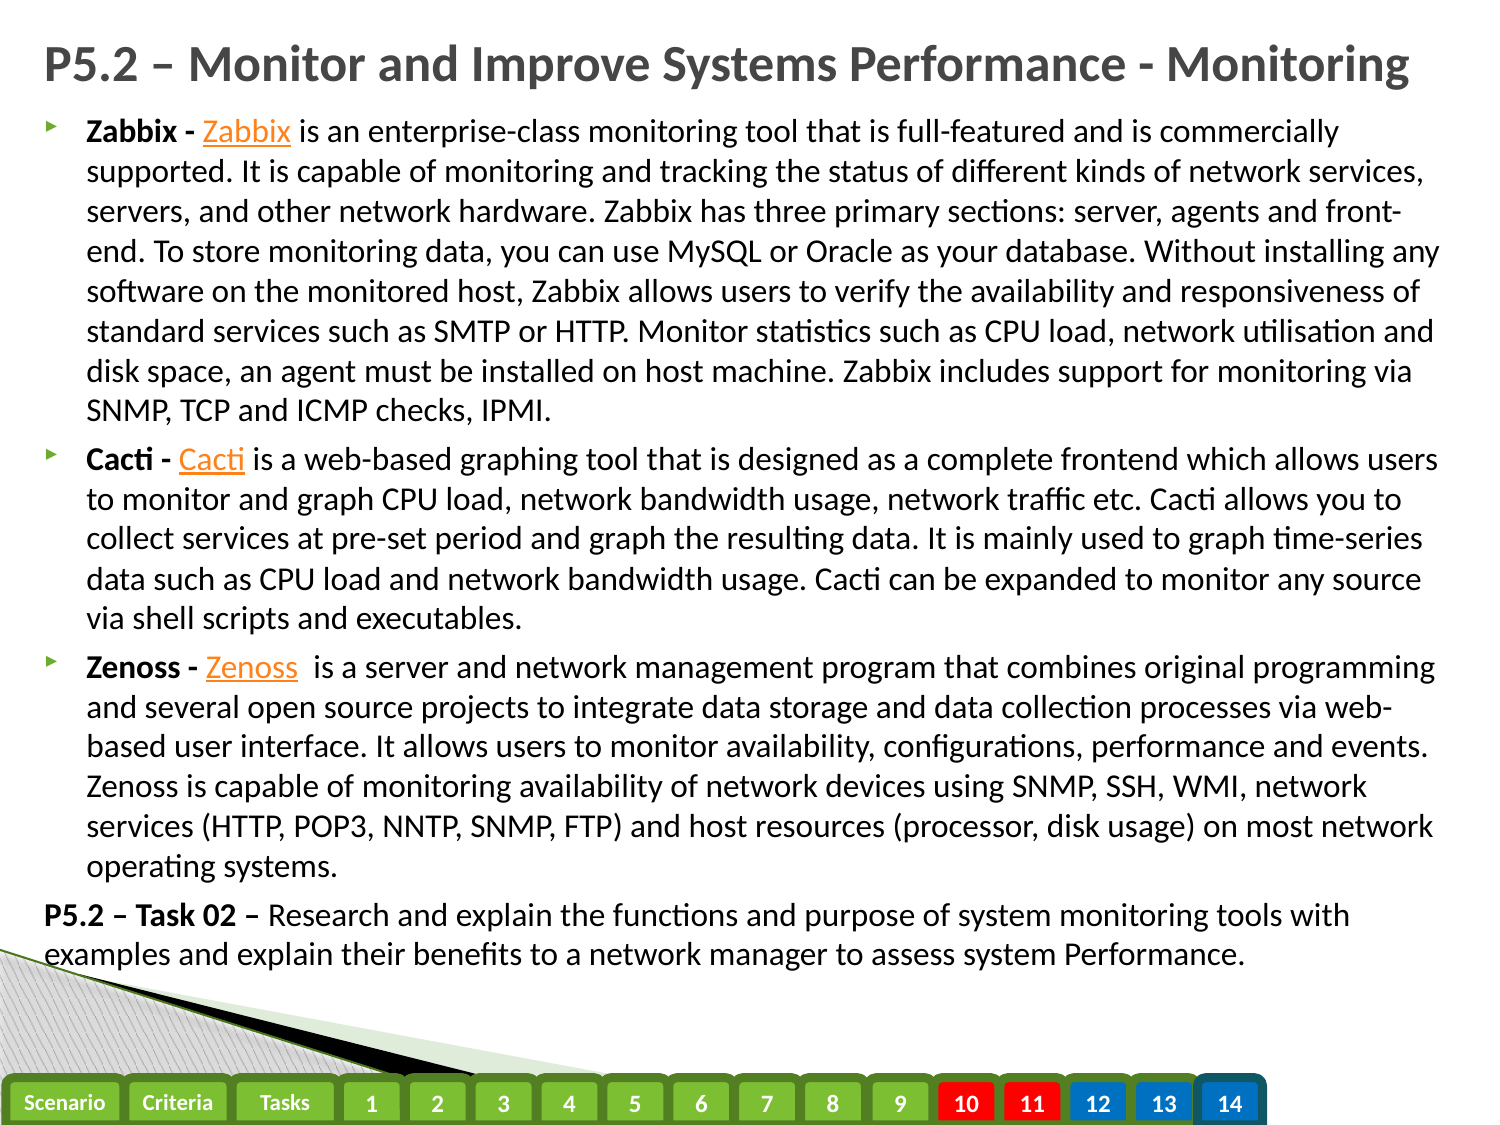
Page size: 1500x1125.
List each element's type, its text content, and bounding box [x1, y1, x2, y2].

list Zabbix - Zabbix is an enterprise-class monitoring tool that is full-featured and is commercially supported. It is capable of monitoring and tracking the status of different kinds of network services, servers, and other network hardware. Zabbix has three primary sections: server, agents and front-end. To store monitoring data, you can use MySQL or Oracle as your database. Without installing any software on the monitored host, Zabbix allows users to verify the availability and responsiveness of standard services such as SMTP or HTTP. Monitor statistics such as CPU load, network utilisation and disk space, an agent must be installed on host machine. Zabbix includes support for monitoring via SNMP, TCP and ICMP checks, IPMI. Cacti - Cacti is a web-based graphing tool that is designed as a complete frontend which allows users to monitor and graph CPU load, network bandwidth usage, network traffic etc. Cacti allows you to collect services at pre-set period and graph the resulting data. It is mainly used to graph time-series data such as CPU load and network bandwidth usage. Cacti can be expanded to monitor any source via shell scripts and executables. Zenoss - Zenoss is a server and network management program that combines original programming and several open source projects to integrate data storage and data collection processes via web-based user interface. It allows users to monitor availability, configurations, performance and events. Zenoss is capable of monitoring availability of network devices using SNMP, SSH, WMI, network services (HTTP, POP3, NNTP, SNMP, FTP) and host resources (processor, disk usage) on most network operating systems. P5.2 – Task 02 – Research and explain the functions and purpose of system monitoring tools with examples and explain their benefits to a network manager to assess system Performance. [29, 101, 1459, 1047]
title P5.2 – Monitor and Improve Systems Performance - Monitoring [29, 30, 1463, 90]
